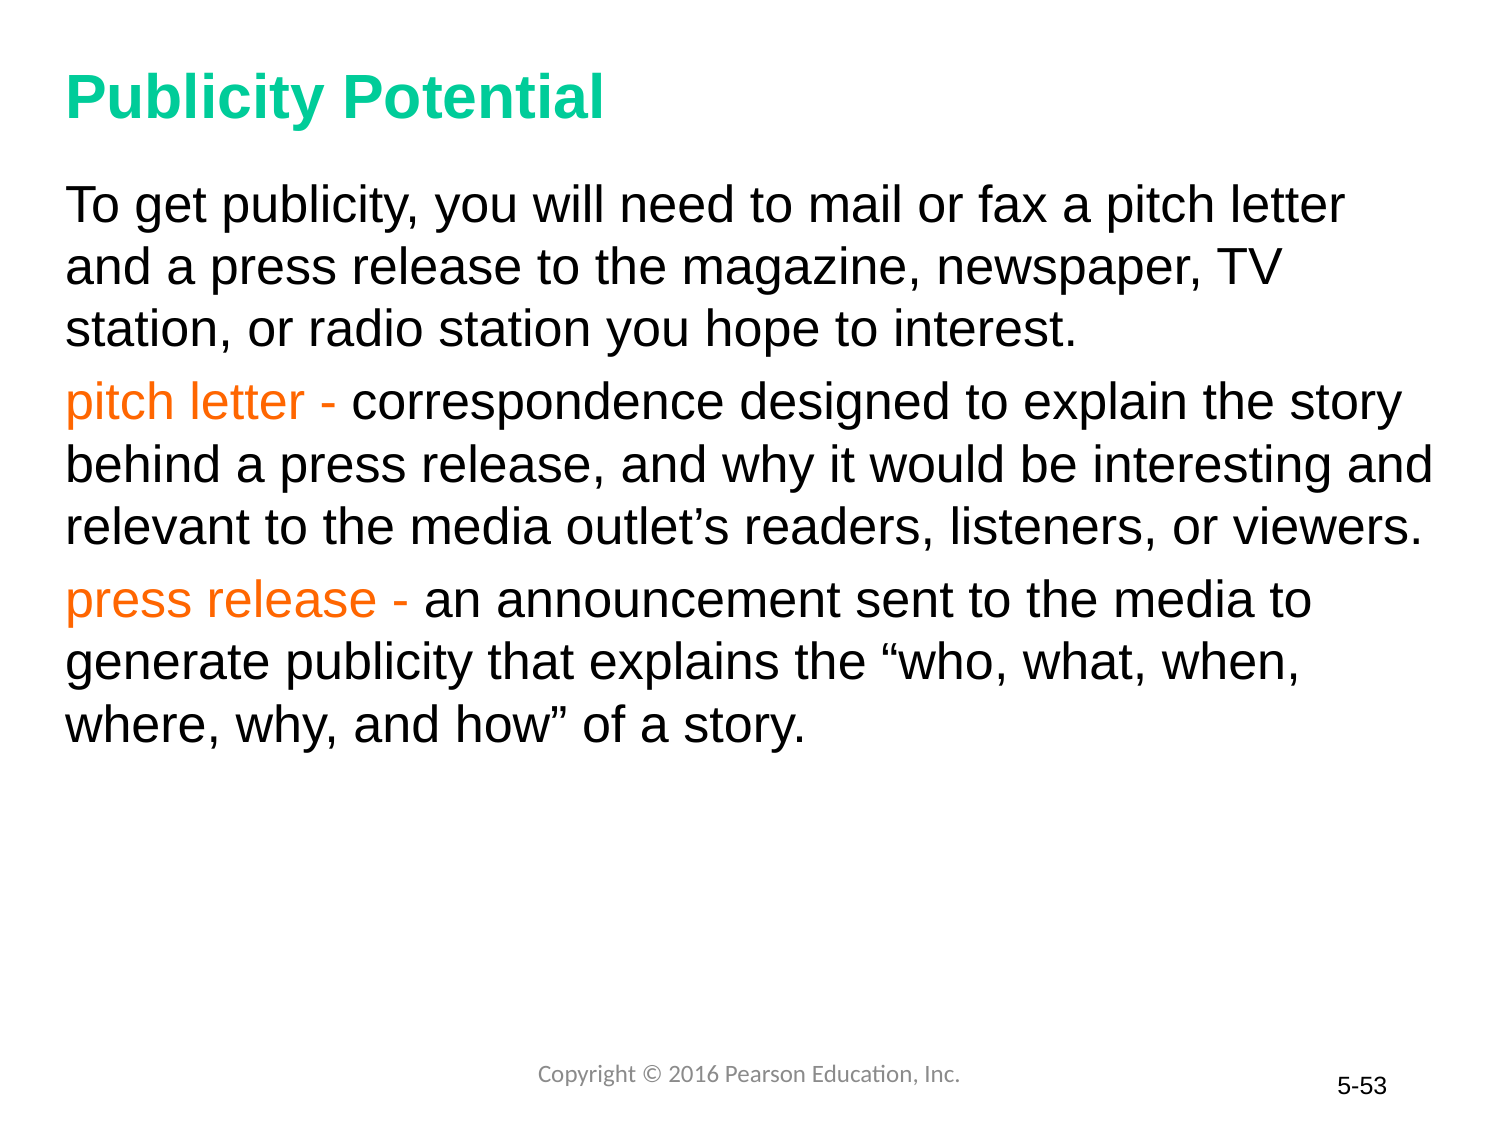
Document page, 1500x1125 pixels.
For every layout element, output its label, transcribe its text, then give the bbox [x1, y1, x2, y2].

footer Copyright © 2016 Pearson Education, Inc. [512, 1042, 988, 1103]
list To get publicity, you will need to mail or fax a pitch letter and a press release to the magazine, newspaper, TV station, or radio station you hope to interest. pitch letter - correspondence designed to explain the story behind a press release, and why it would be interesting and relevant to the media outlet’s readers, listeners, or viewers. press release - an announcement sent to the media to generate publicity that explains the “who, what, when, where, why, and how” of a story. [50, 162, 1463, 1038]
title Publicity Potential [50, 0, 1400, 162]
